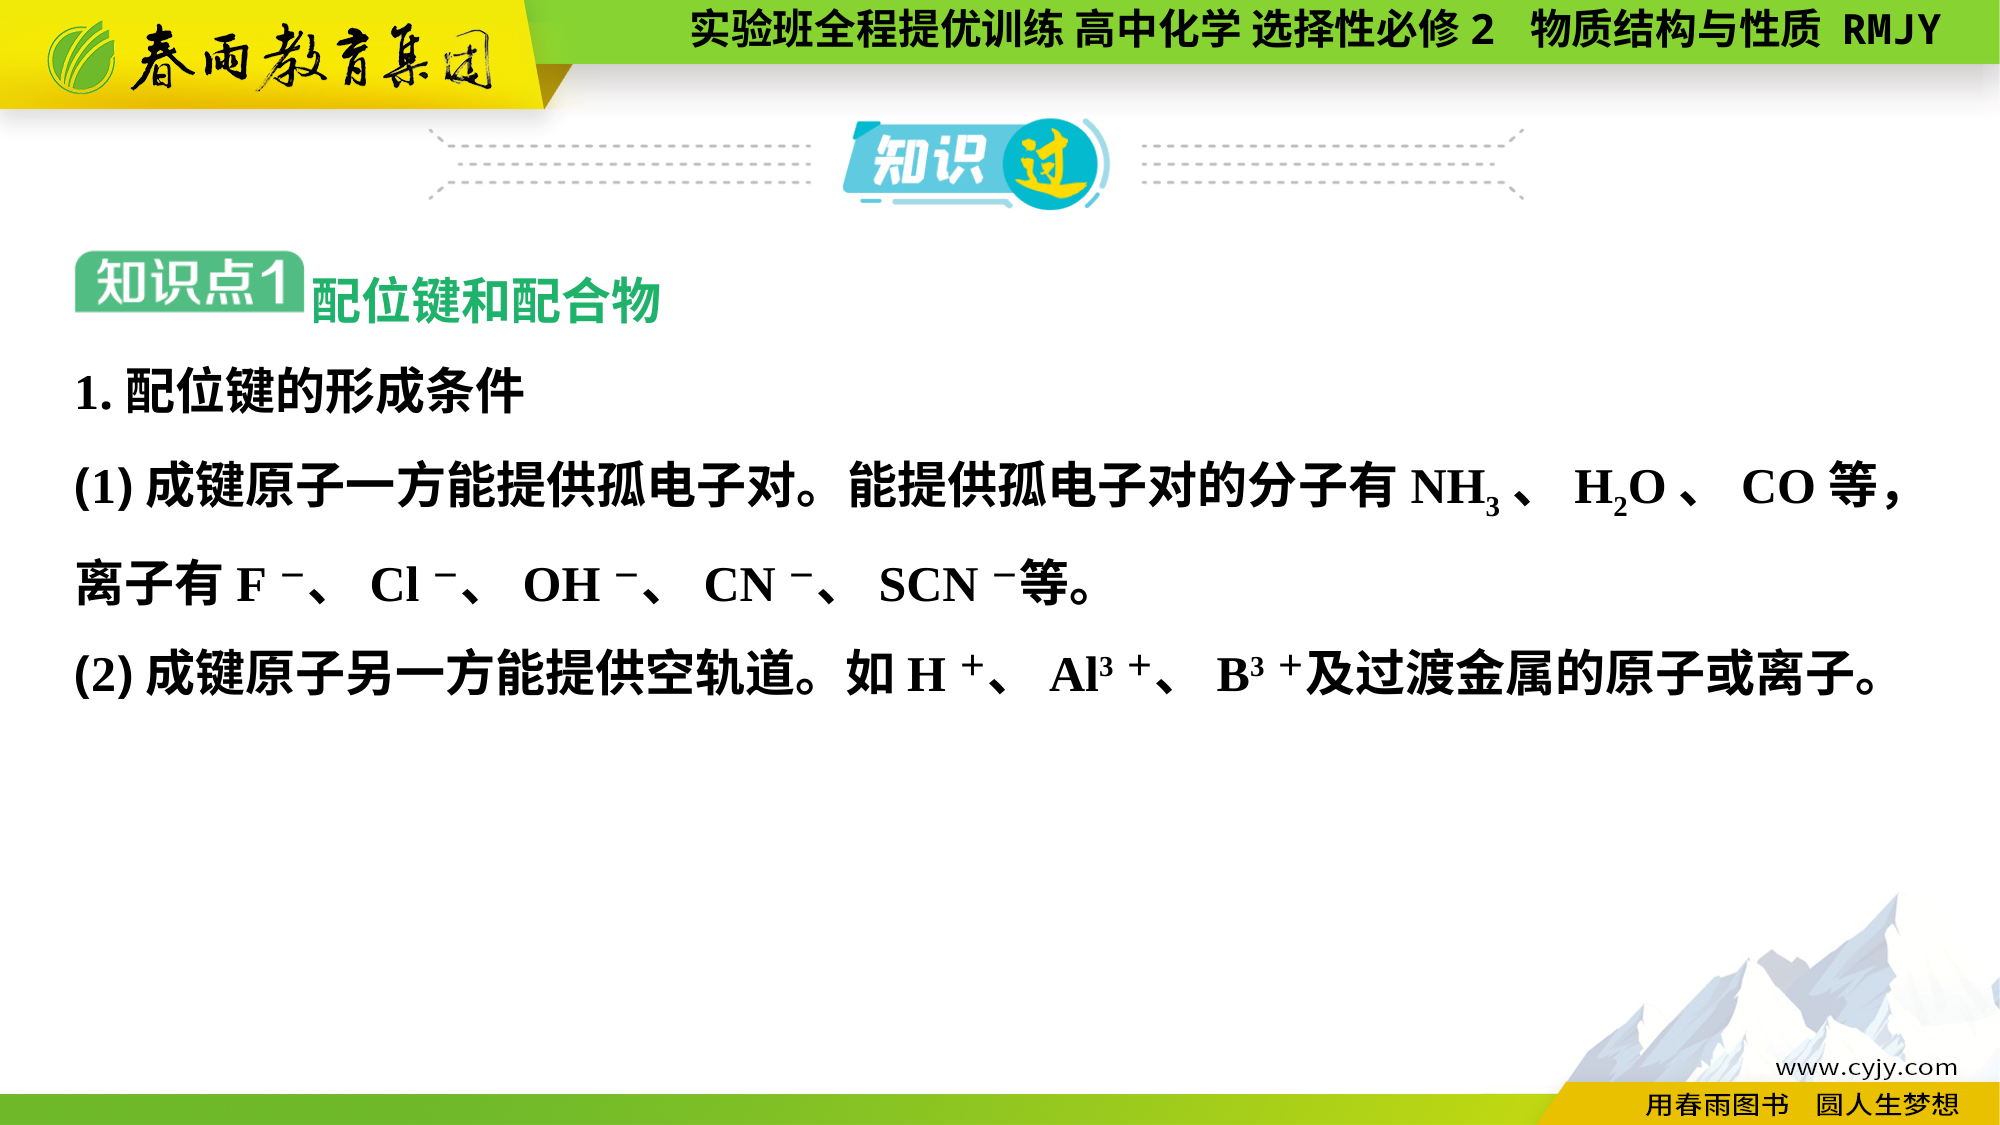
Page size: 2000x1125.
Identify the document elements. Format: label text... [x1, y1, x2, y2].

list 配位键和配合物 1.配位键的形成条件 (1)成键原子一方能提供孤电子对。能提供孤电子对的分子有NH3、H2O、CO等，离子有F－、Cl－、OH－、CN－、SCN－等。 (2)成键原子另一方能提供空轨道。如H＋、Al3＋、B3＋及过渡金属的原子或离子。 [59, 232, 1944, 691]
picture [0, 0, 2000, 1125]
